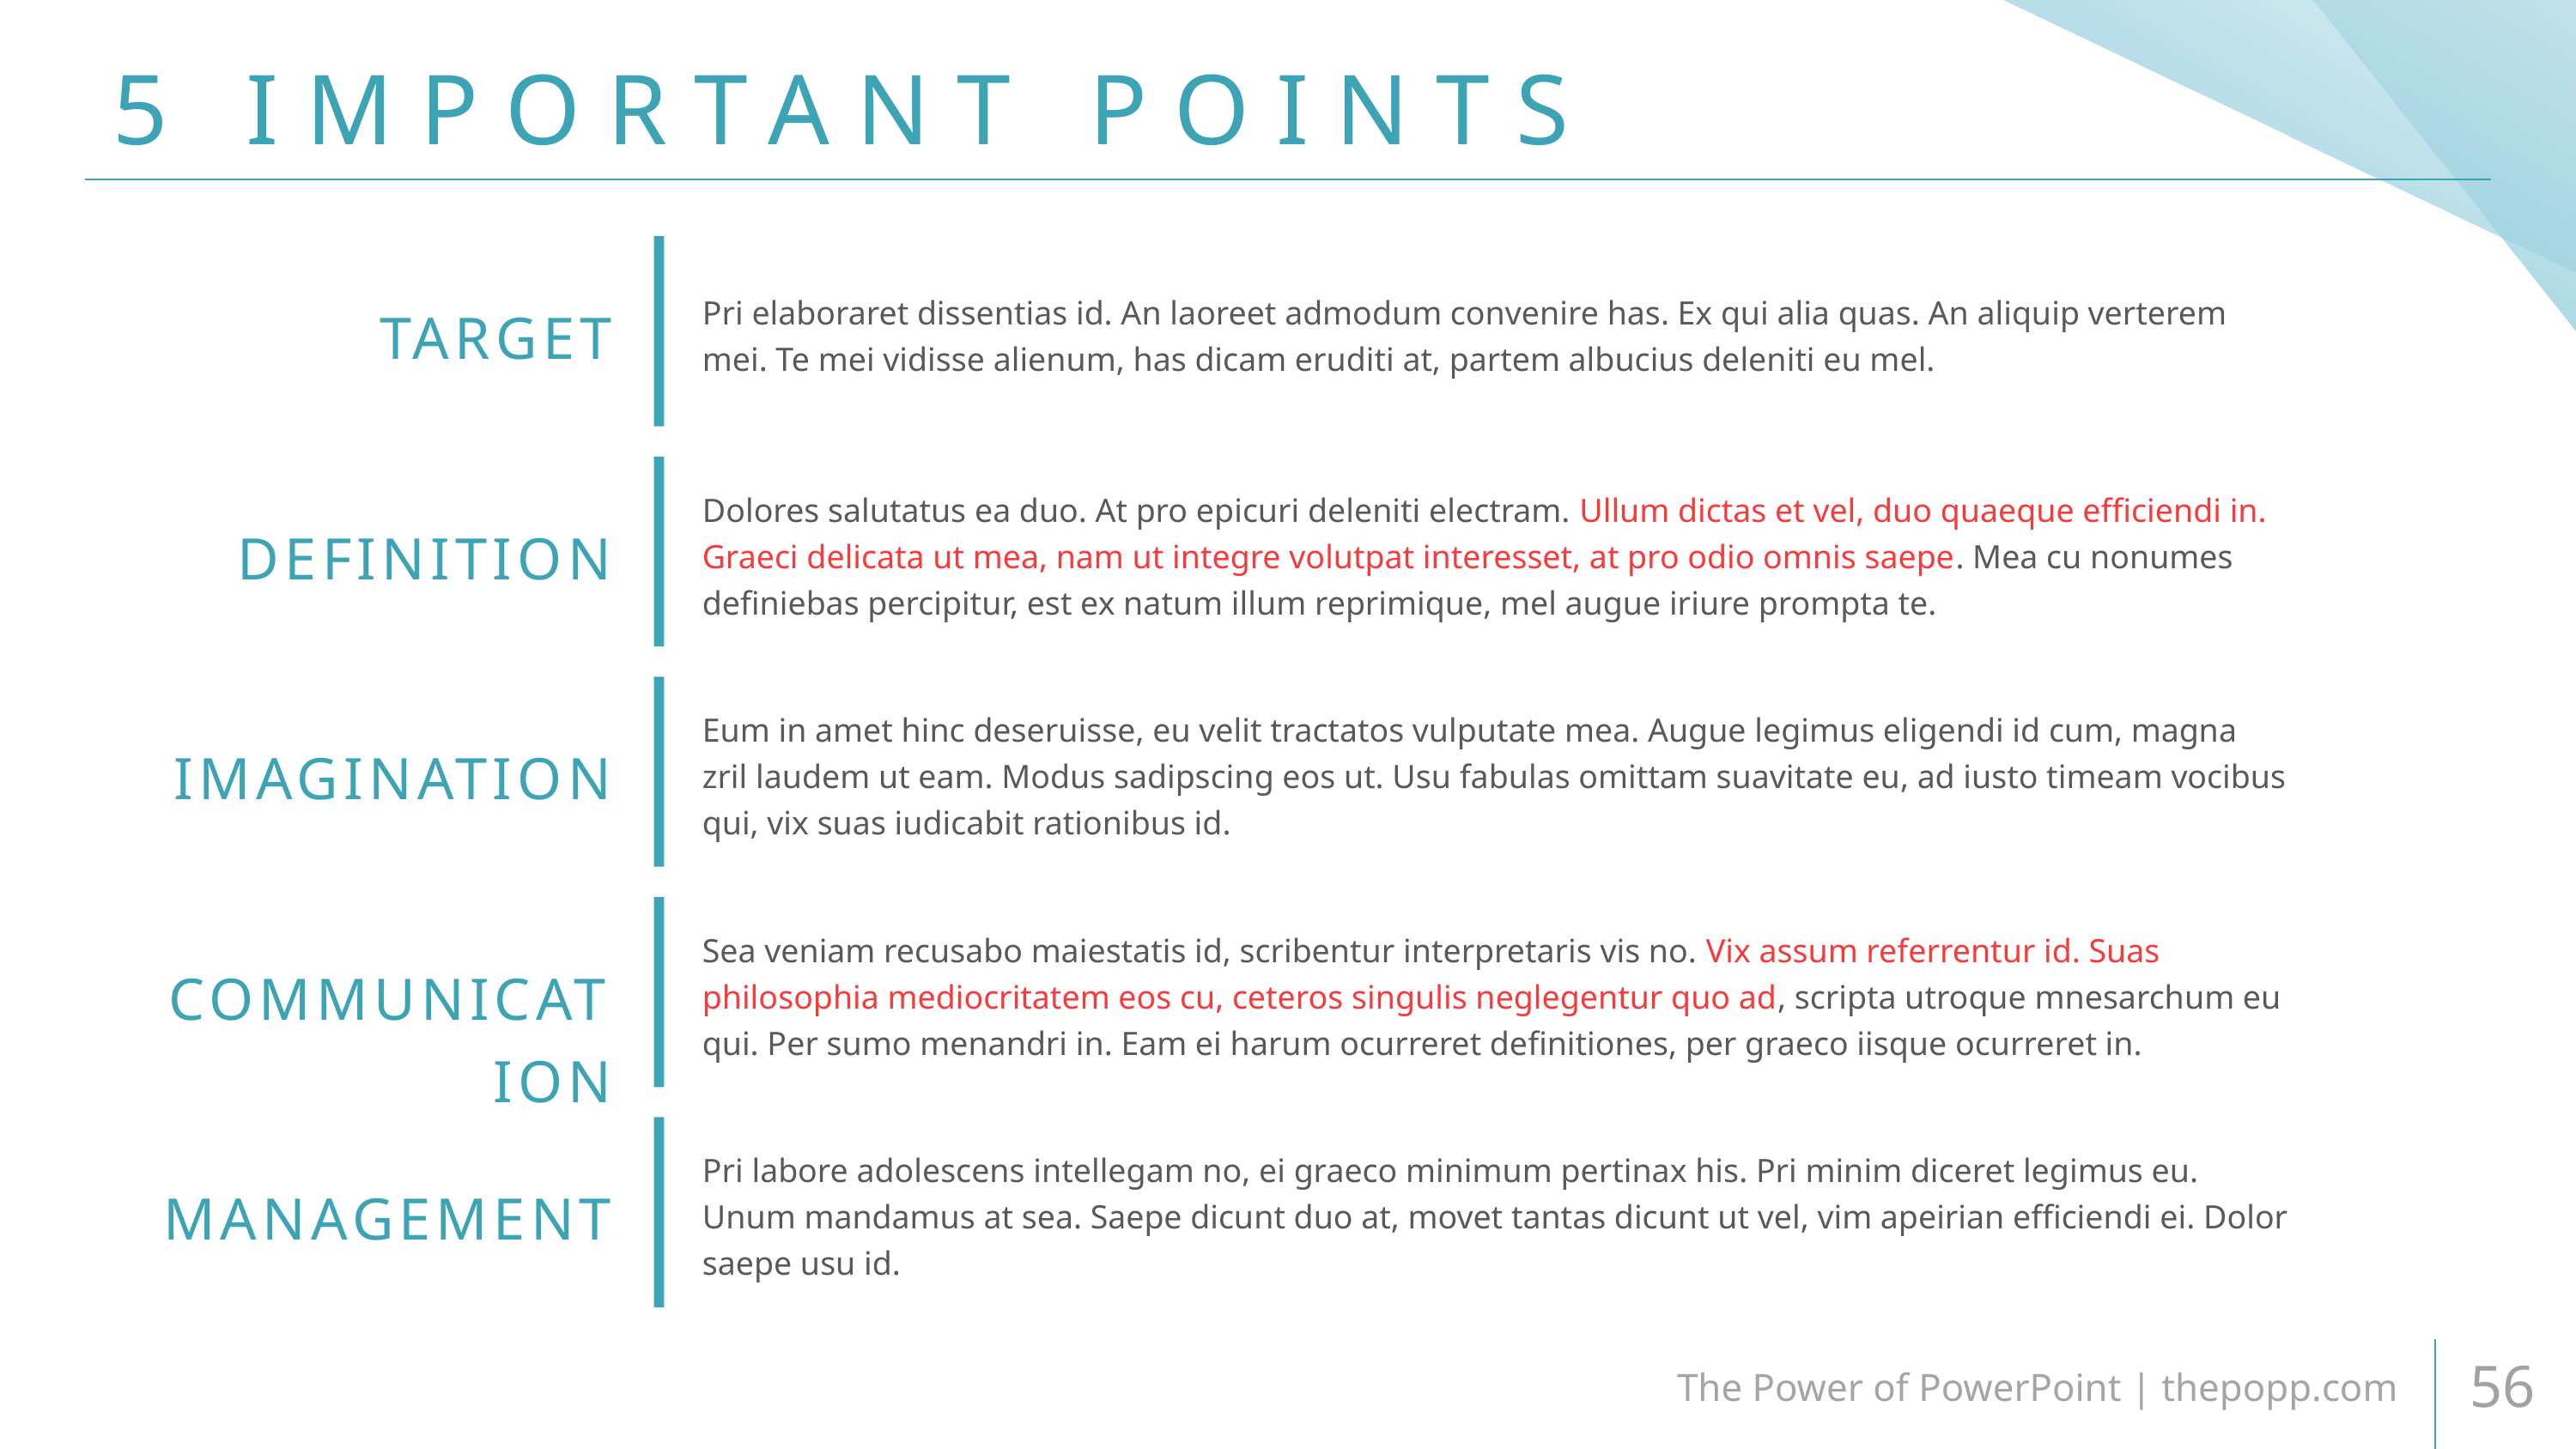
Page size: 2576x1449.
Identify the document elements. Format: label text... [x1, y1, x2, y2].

list Eum in amet hinc deseruisse, eu velit tractatos vulputate mea. Augue legimus eligendi id cum, magna zril laudem ut eam. Modus sadipscing eos ut. Usu fabulas omittam suavitate eu, ad iusto timeam vocibus qui, vix suas iudicabit rationibus id. [679, 676, 2315, 867]
title 5 IMPORTANT POINTS [89, 27, 2448, 186]
slide_number 56 [2446, 1350, 2575, 1428]
footer The Power of PowerPoint | thepopp.com [1326, 1350, 2421, 1428]
list Pri labore adolescens intellegam no, ei graeco minimum pertinax his. Pri minim diceret legimus eu. Unum mandamus at sea. Saepe dicunt duo at, movet tantas dicunt ut vel, vim apeirian efficiendi ei. Dolor saepe usu id. [679, 1117, 2315, 1307]
list COMMUNICATION [127, 937, 635, 1047]
list MANAGEMENT [127, 1157, 635, 1267]
list Pri elaboraret dissentias id. An laoreet admodum convenire has. Ex qui alia quas. An aliquip verterem mei. Te mei vidisse alienum, has dicam eruditi at, partem albucius deleniti eu mel. [679, 236, 2315, 427]
list TARGET [127, 276, 635, 386]
list Sea veniam recusabo maiestatis id, scribentur interpretaris vis no. Vix assum referrentur id. Suas philosophia mediocritatem eos cu, ceteros singulis neglegentur quo ad, scripta utroque mnesarchum eu qui. Per sumo menandri in. Eam ei harum ocurreret definitiones, per graeco iisque ocurreret in. [679, 896, 2315, 1088]
list Dolores salutatus ea duo. At pro epicuri deleniti electram. Ullum dictas et vel, duo quaeque efficiendi in. Graeci delicata ut mea, nam ut integre volutpat interesset, at pro odio omnis saepe. Mea cu nonumes definiebas percipitur, est ex natum illum reprimique, mel augue iriure prompta te. [679, 456, 2315, 647]
list IMAGINATION [127, 717, 635, 827]
list DEFINITION [127, 497, 635, 606]
